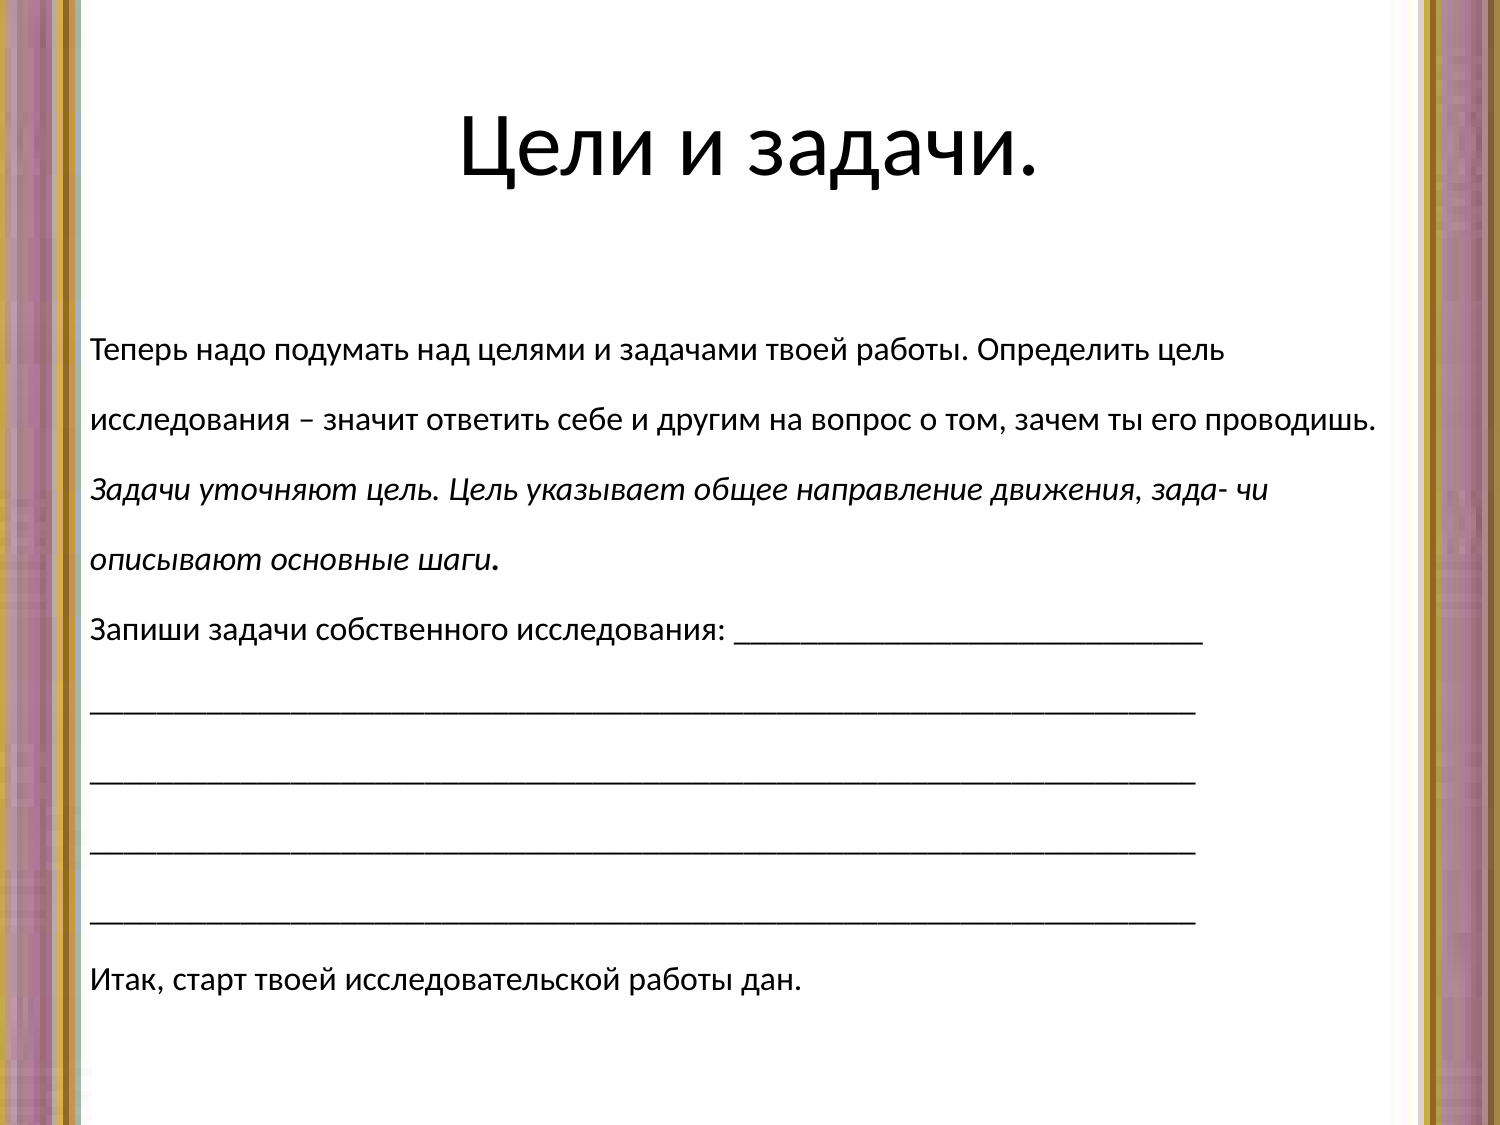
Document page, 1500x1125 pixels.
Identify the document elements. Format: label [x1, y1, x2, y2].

list [0, 0, 1500, 1125]
